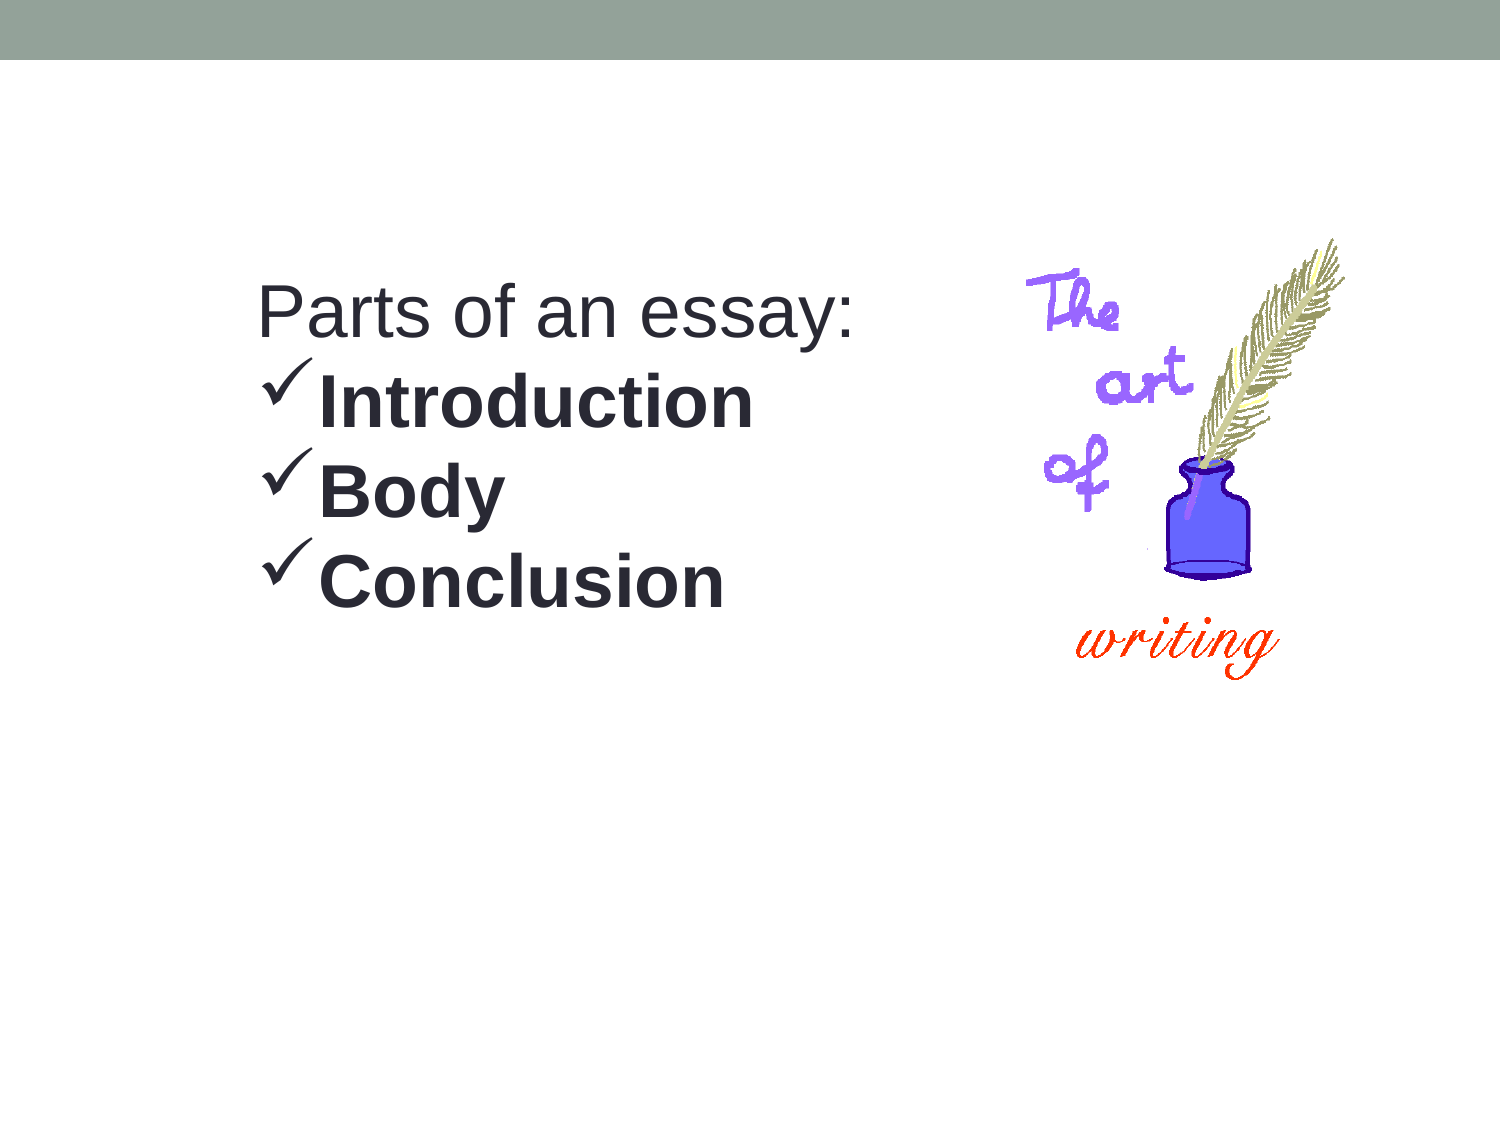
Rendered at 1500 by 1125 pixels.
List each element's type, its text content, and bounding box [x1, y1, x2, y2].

picture [1009, 234, 1353, 709]
text_box Parts of an essay: Introduction Body Conclusion [242, 255, 1006, 676]
